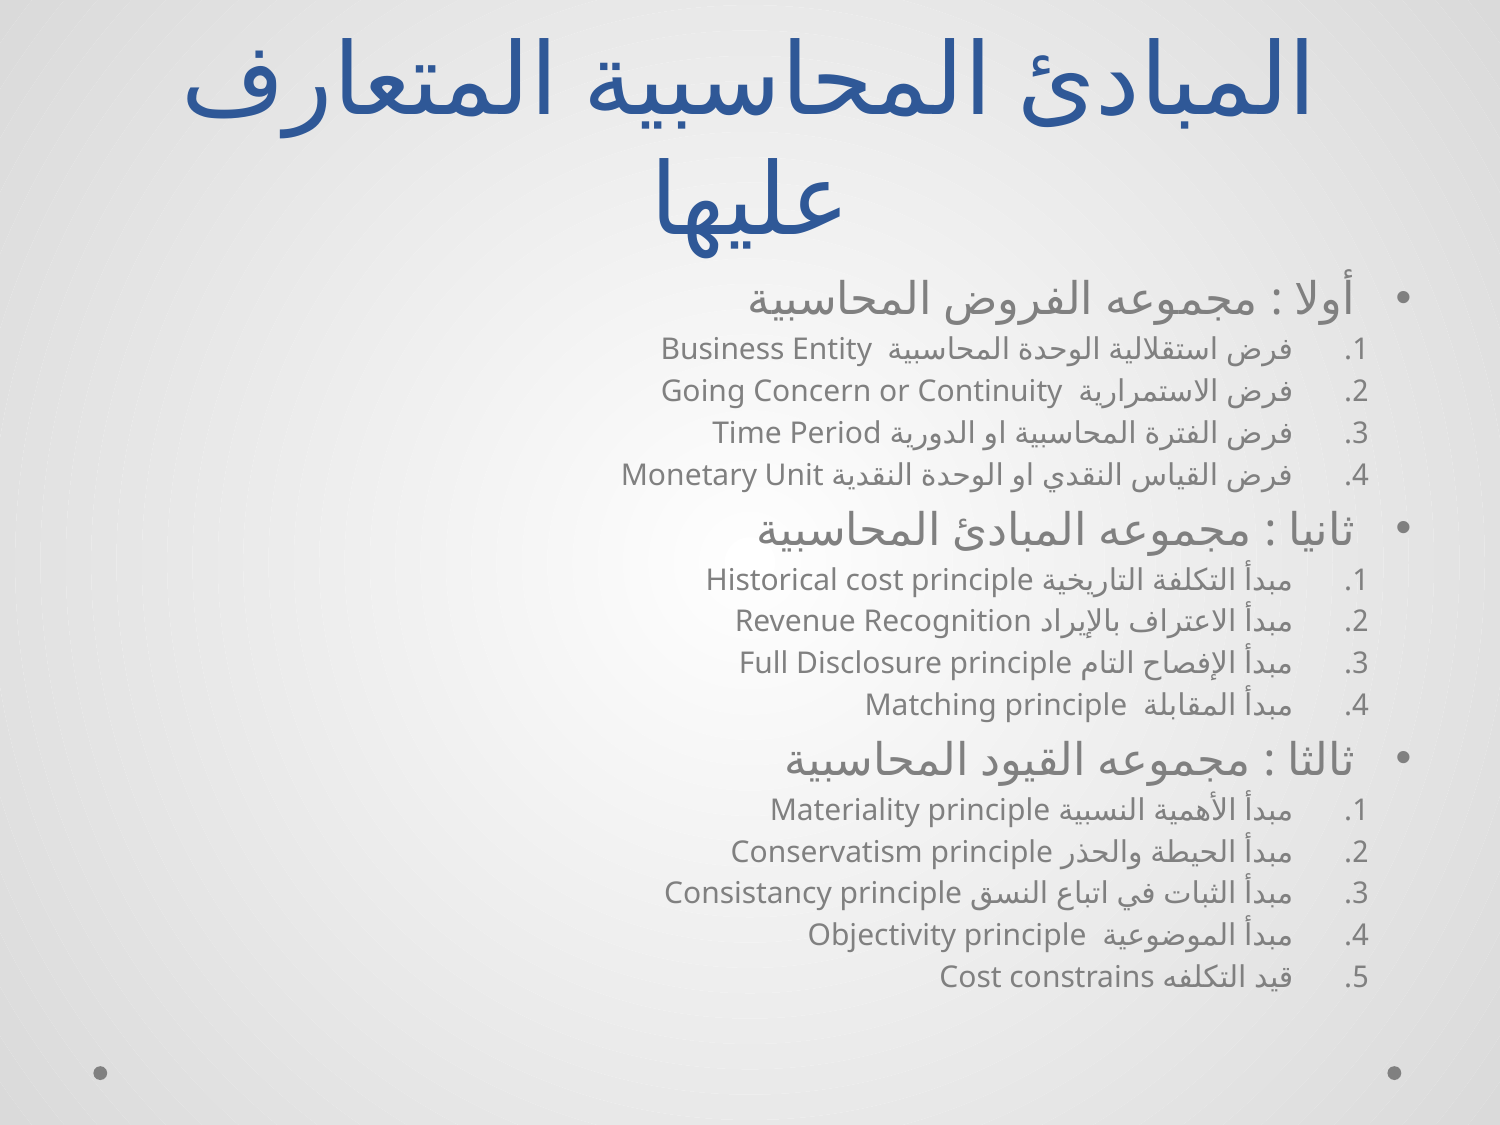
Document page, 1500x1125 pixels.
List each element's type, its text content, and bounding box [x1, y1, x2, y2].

title المبادئ المحاسبية المتعارف عليها [75, 0, 1425, 262]
list أولا : مجموعه الفروض المحاسبية فرض استقلالية الوحدة المحاسبية Business Entity فرض الاستمرارية Going Concern or Continuity فرض الفترة المحاسبية او الدورية Time Period فرض القياس النقدي او الوحدة النقدية Monetary Unit ثانيا : مجموعه المبادئ المحاسبية مبدأ التكلفة التاريخية Historical cost principle مبدأ الاعتراف بالإيراد Revenue Recognition مبدأ الإفصاح التام Full Disclosure principle مبدأ المقابلة Matching principle ثالثا : مجموعه القيود المحاسبية مبدأ الأهمية النسبية Materiality principle مبدأ الحيطة والحذر Conservatism principle مبدأ الثبات في اتباع النسق Consistancy principle مبدأ الموضوعية Objectivity principle قيد التكلفه Cost constrains [75, 262, 1425, 1005]
